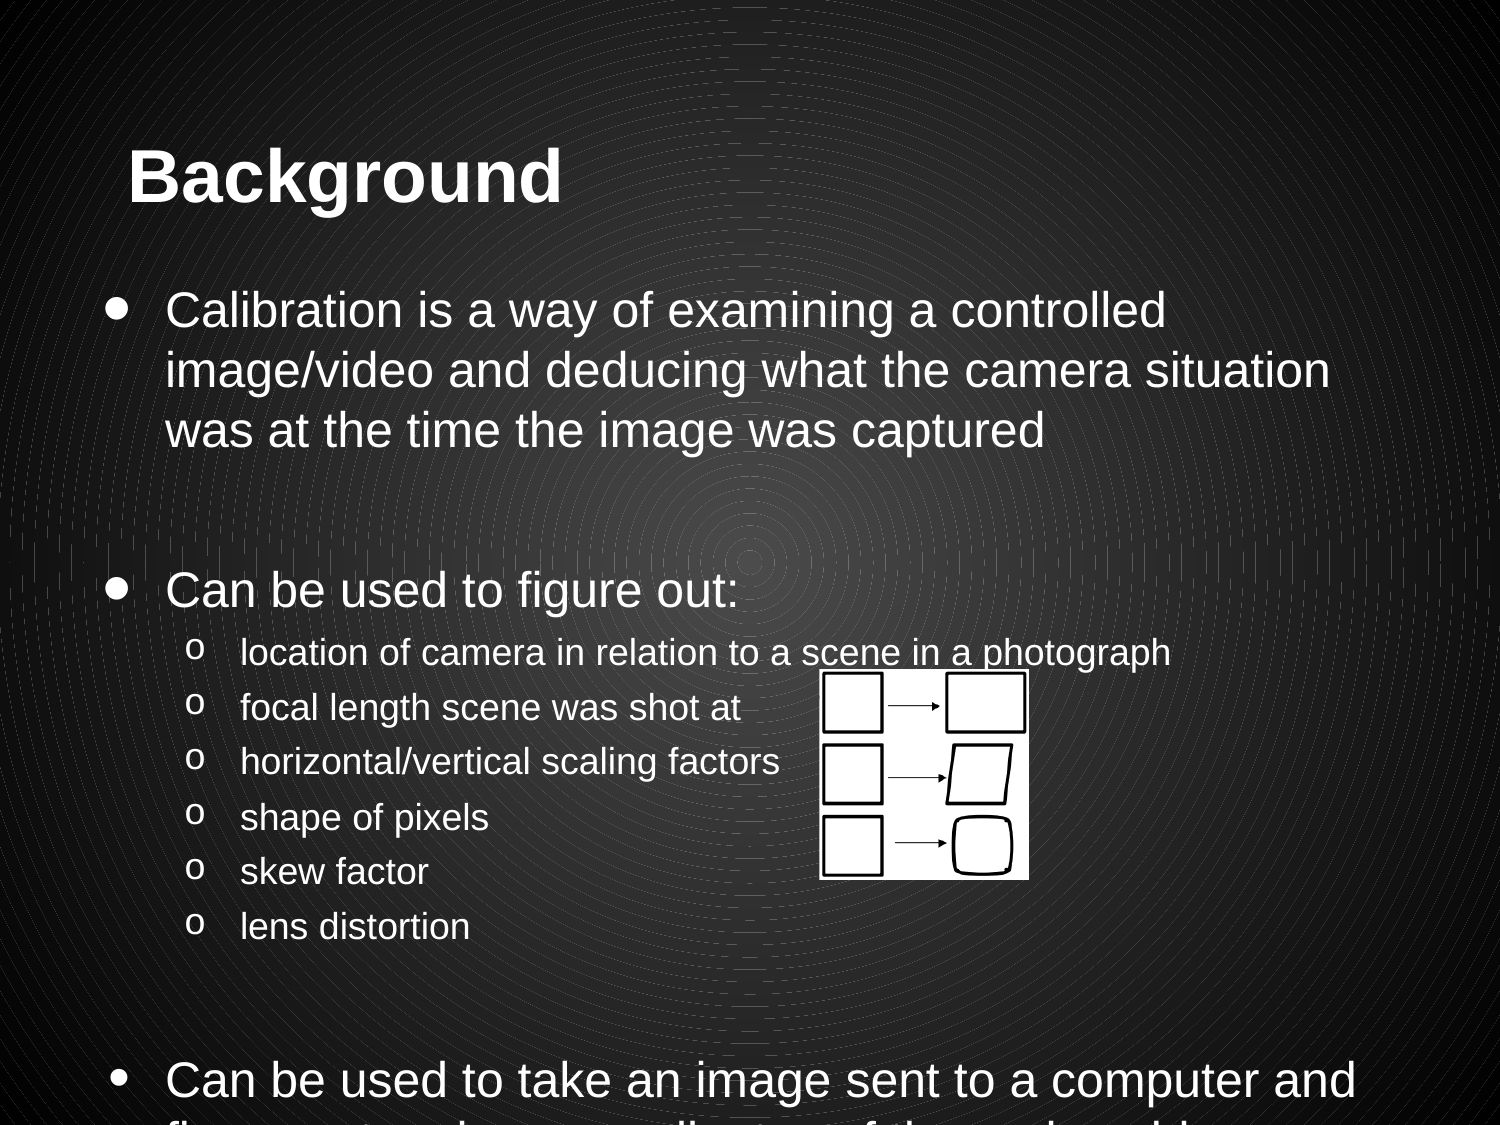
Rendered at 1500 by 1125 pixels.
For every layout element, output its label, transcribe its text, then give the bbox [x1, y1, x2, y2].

list Calibration is a way of examining a controlled image/video and deducing what the camera situation was at the time the image was captured Can be used to figure out: location of camera in relation to a scene in a photograph focal length scene was shot at horizontal/vertical scaling factors shape of pixels skew factor lens distortion Can be used to take an image sent to a computer and figure out various coordinates of the real world [75, 262, 1425, 1125]
text_box [819, 669, 1029, 880]
title Background [75, 14, 1425, 233]
